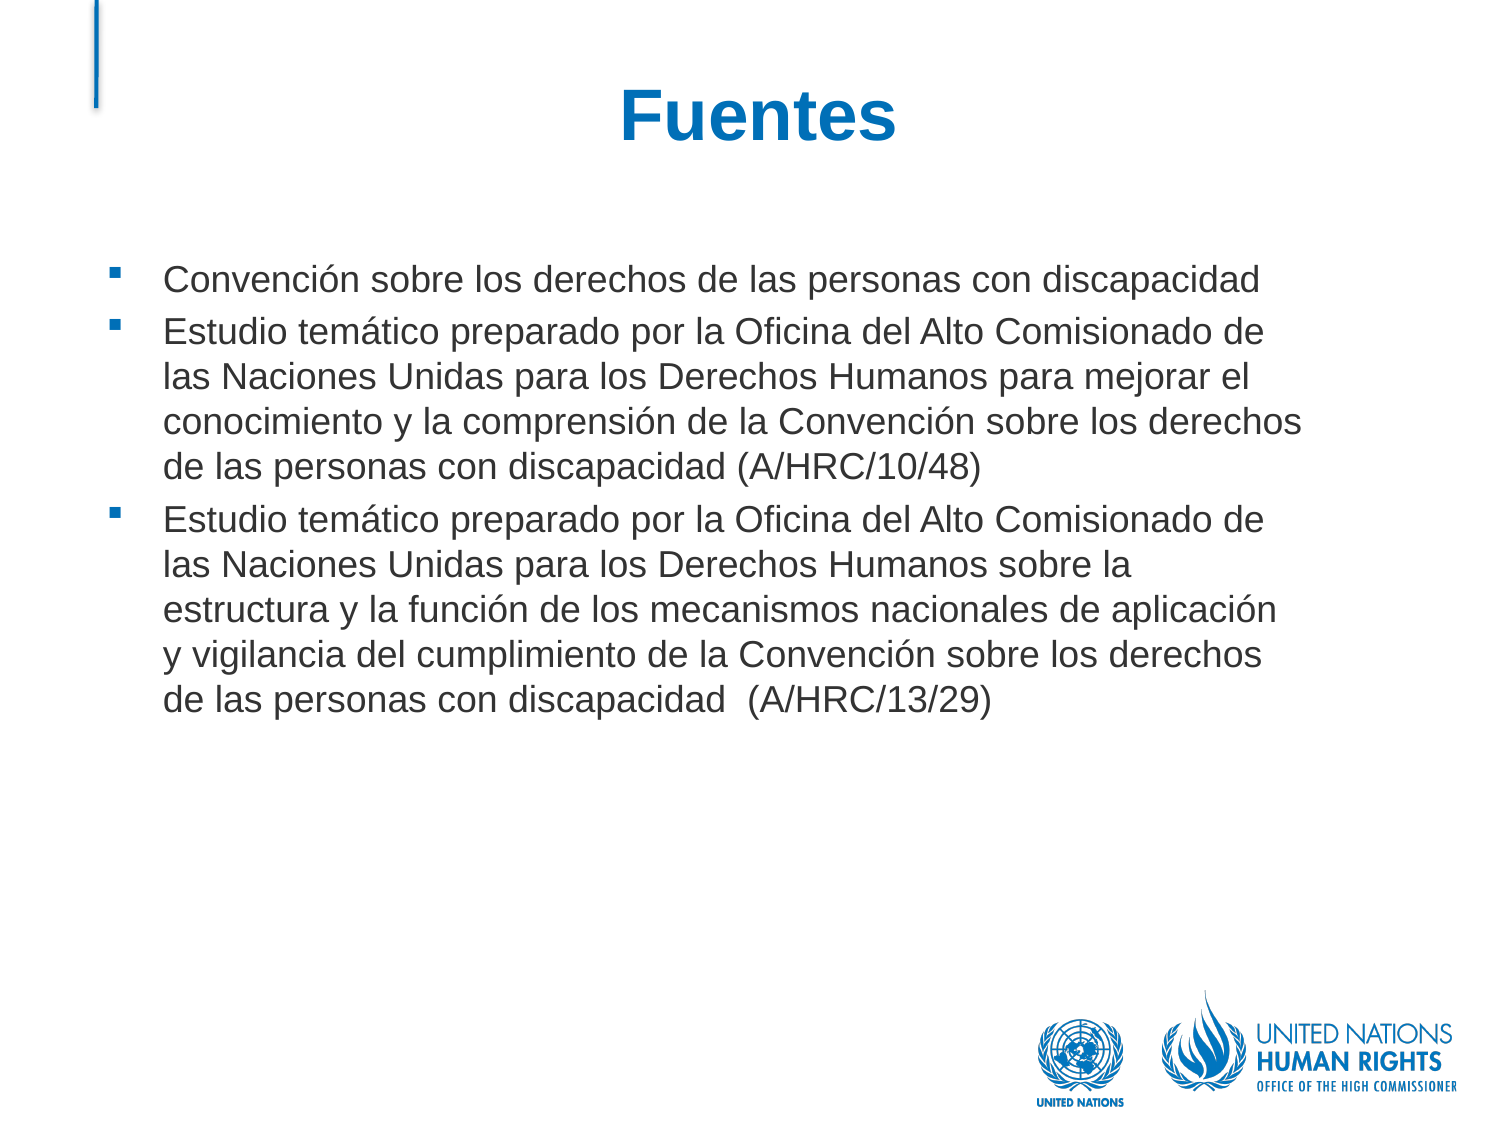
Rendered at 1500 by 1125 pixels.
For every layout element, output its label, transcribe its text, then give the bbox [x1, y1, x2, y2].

picture [1037, 990, 1457, 1107]
list Convención sobre los derechos de las personas con discapacidad Estudio temático preparado por la Oficina del Alto Comisionado de las Naciones Unidas para los Derechos Humanos para mejorar el conocimiento y la comprensión de la Convención sobre los derechos de las personas con discapacidad (A/HRC/10/48) Estudio temático preparado por la Oficina del Alto Comisionado de las Naciones Unidas para los Derechos Humanos sobre la estructura y la función de los mecanismos nacionales de aplicación y vigilancia del cumplimiento de la Convención sobre los derechos de las personas con discapacidad (A/HRC/13/29) [91, 247, 1319, 937]
title Fuentes [55, 59, 1463, 248]
